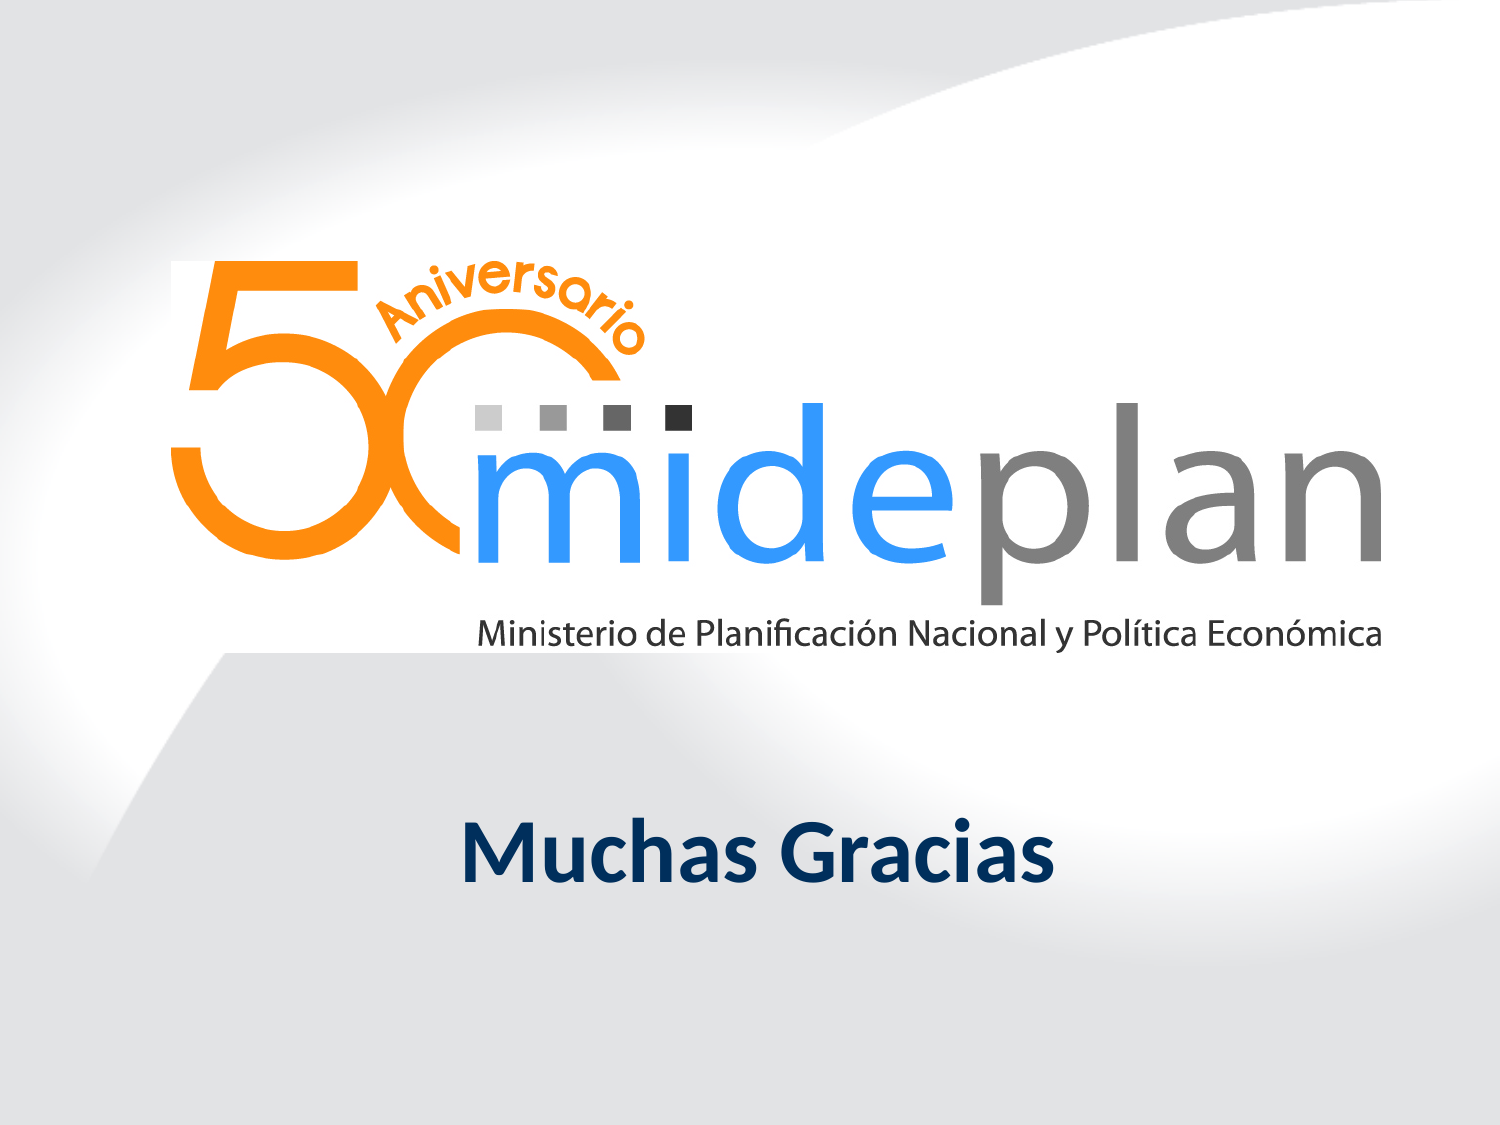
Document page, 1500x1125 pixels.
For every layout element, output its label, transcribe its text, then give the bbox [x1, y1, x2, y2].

picture [170, 261, 1381, 654]
text_box Muchas Gracias [79, 763, 1438, 929]
